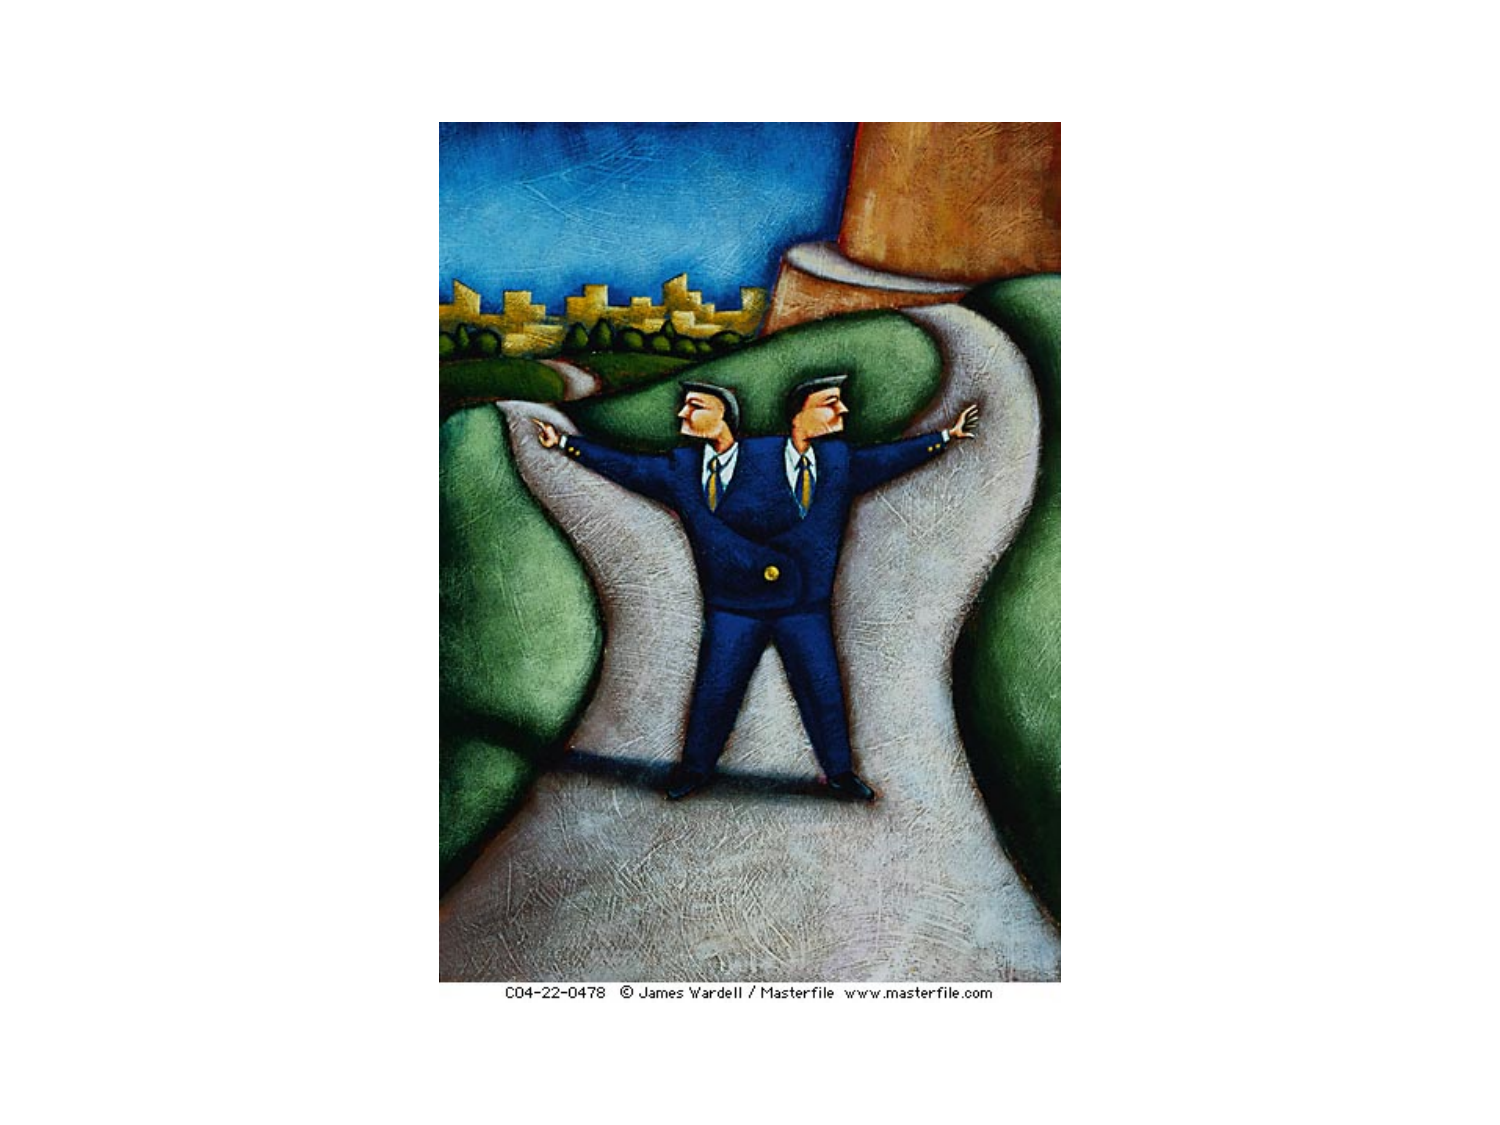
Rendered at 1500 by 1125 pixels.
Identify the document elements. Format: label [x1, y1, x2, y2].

picture [439, 122, 1061, 1003]
